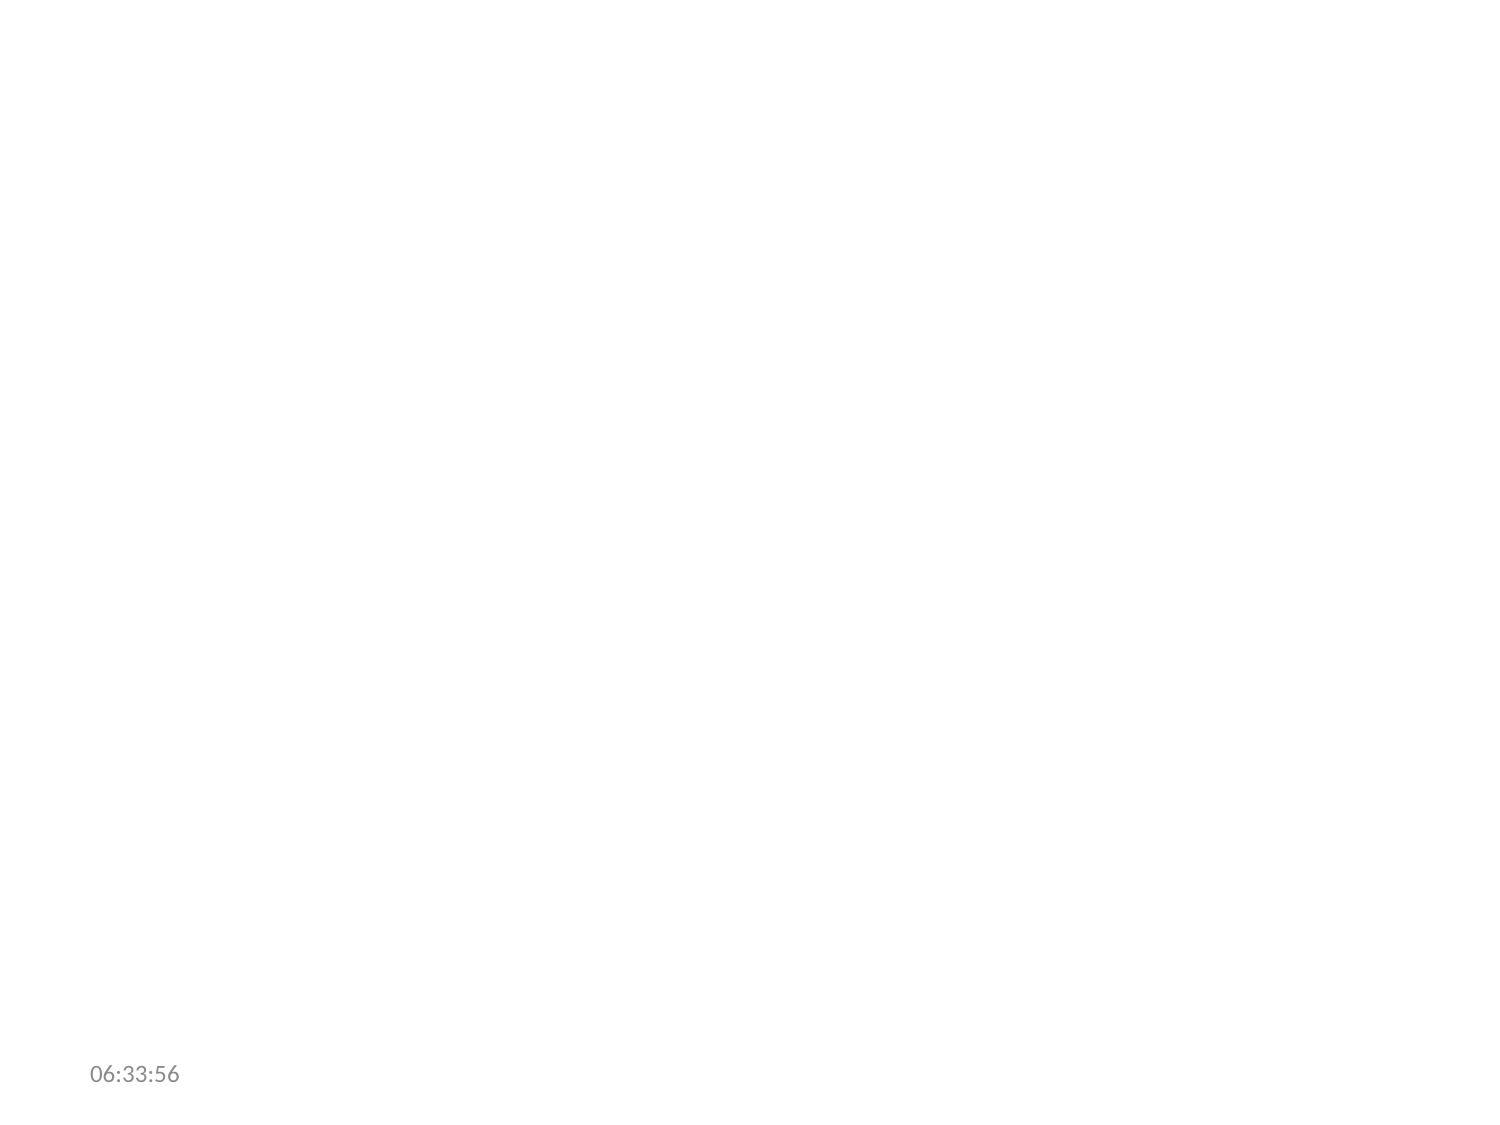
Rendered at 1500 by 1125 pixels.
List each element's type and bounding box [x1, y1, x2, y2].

slide_number [75, 1042, 425, 1103]
